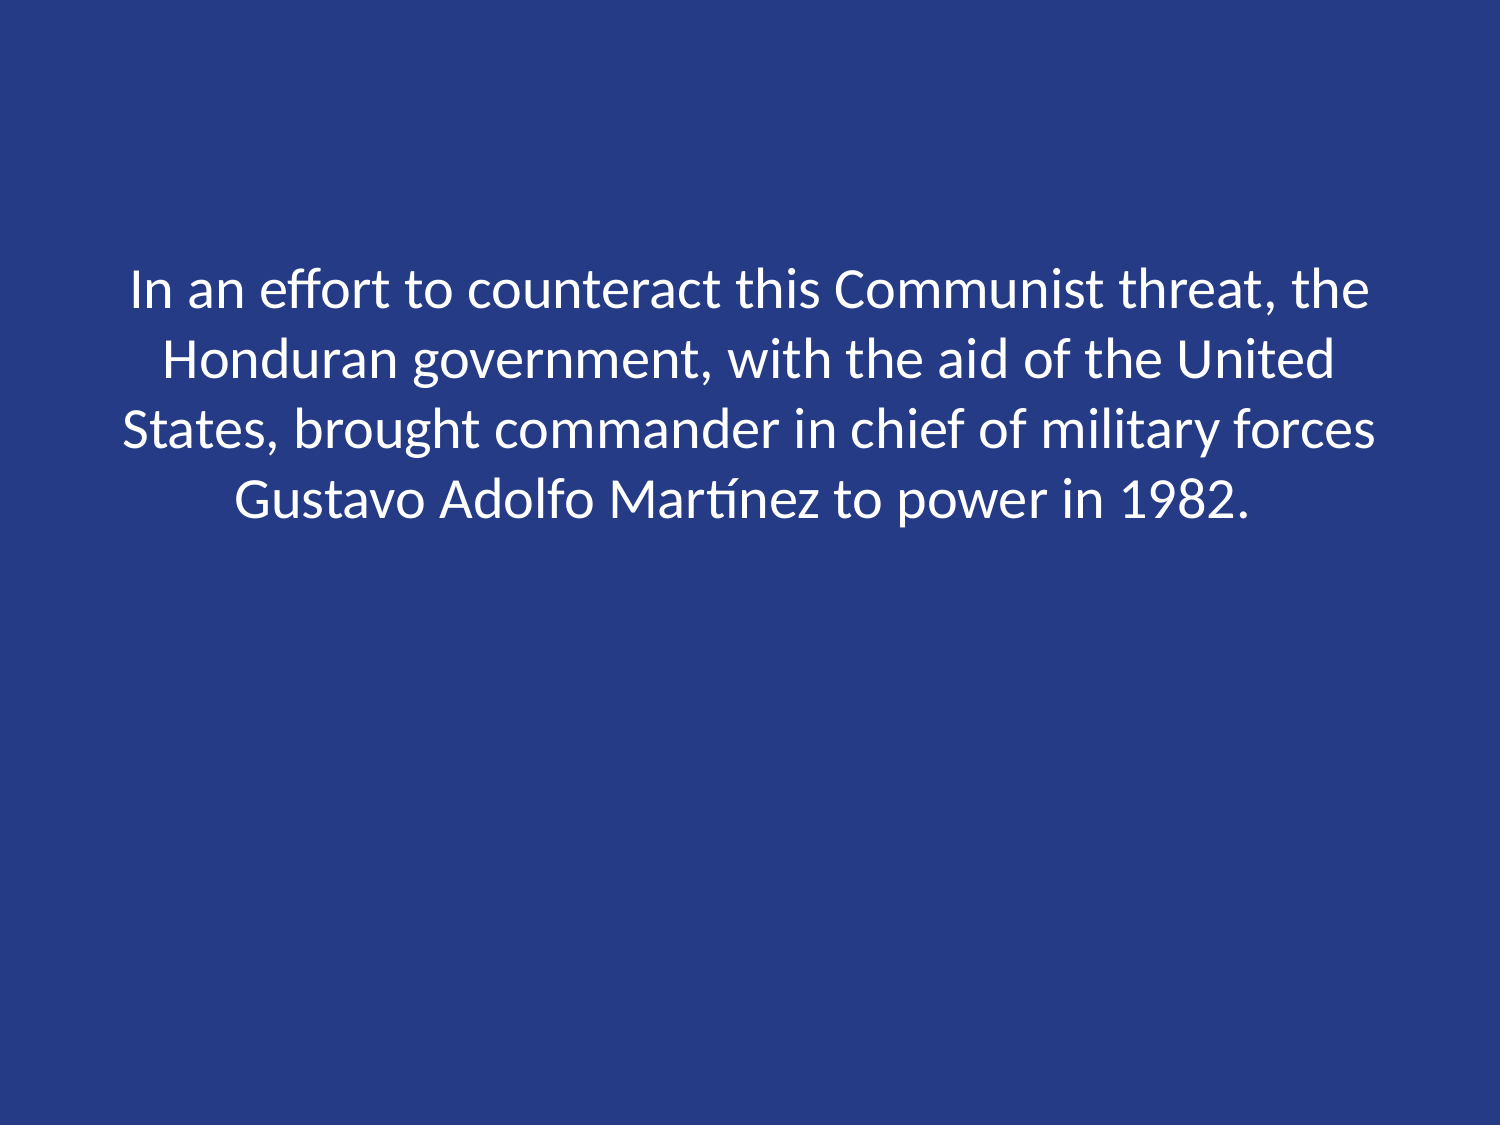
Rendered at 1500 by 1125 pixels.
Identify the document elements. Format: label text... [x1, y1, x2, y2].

title In an effort to counteract this Communist threat, the Honduran government, with the aid of the United States, brought commander in chief of military forces Gustavo Adolfo Martínez to power in 1982. [75, 45, 1425, 736]
